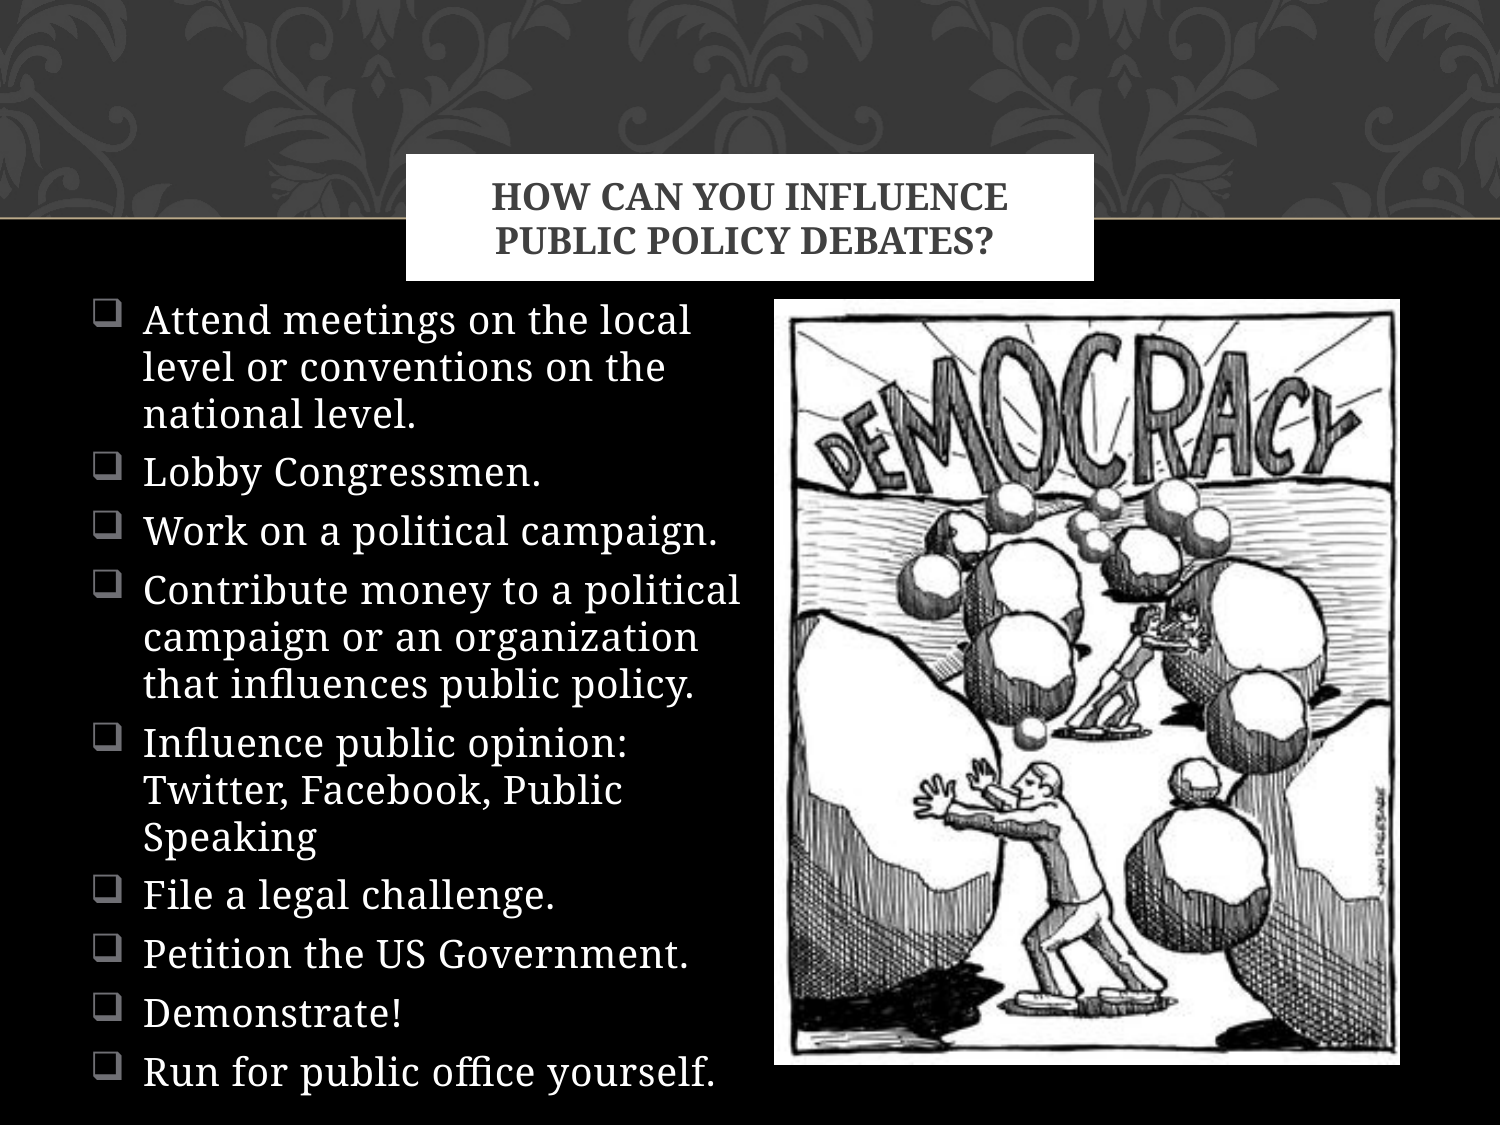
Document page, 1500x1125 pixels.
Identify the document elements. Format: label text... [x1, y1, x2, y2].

list Attend meetings on the local level or conventions on the national level. Lobby Congressmen. Work on a political campaign. Contribute money to a political campaign or an organization that influences public policy. Influence public opinion: Twitter, Facebook, Public Speaking File a legal challenge. Petition the US Government. Demonstrate! Run for public office yourself. [75, 287, 775, 1113]
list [774, 299, 1401, 1066]
title How can you influence public policy debates? [406, 154, 1094, 281]
